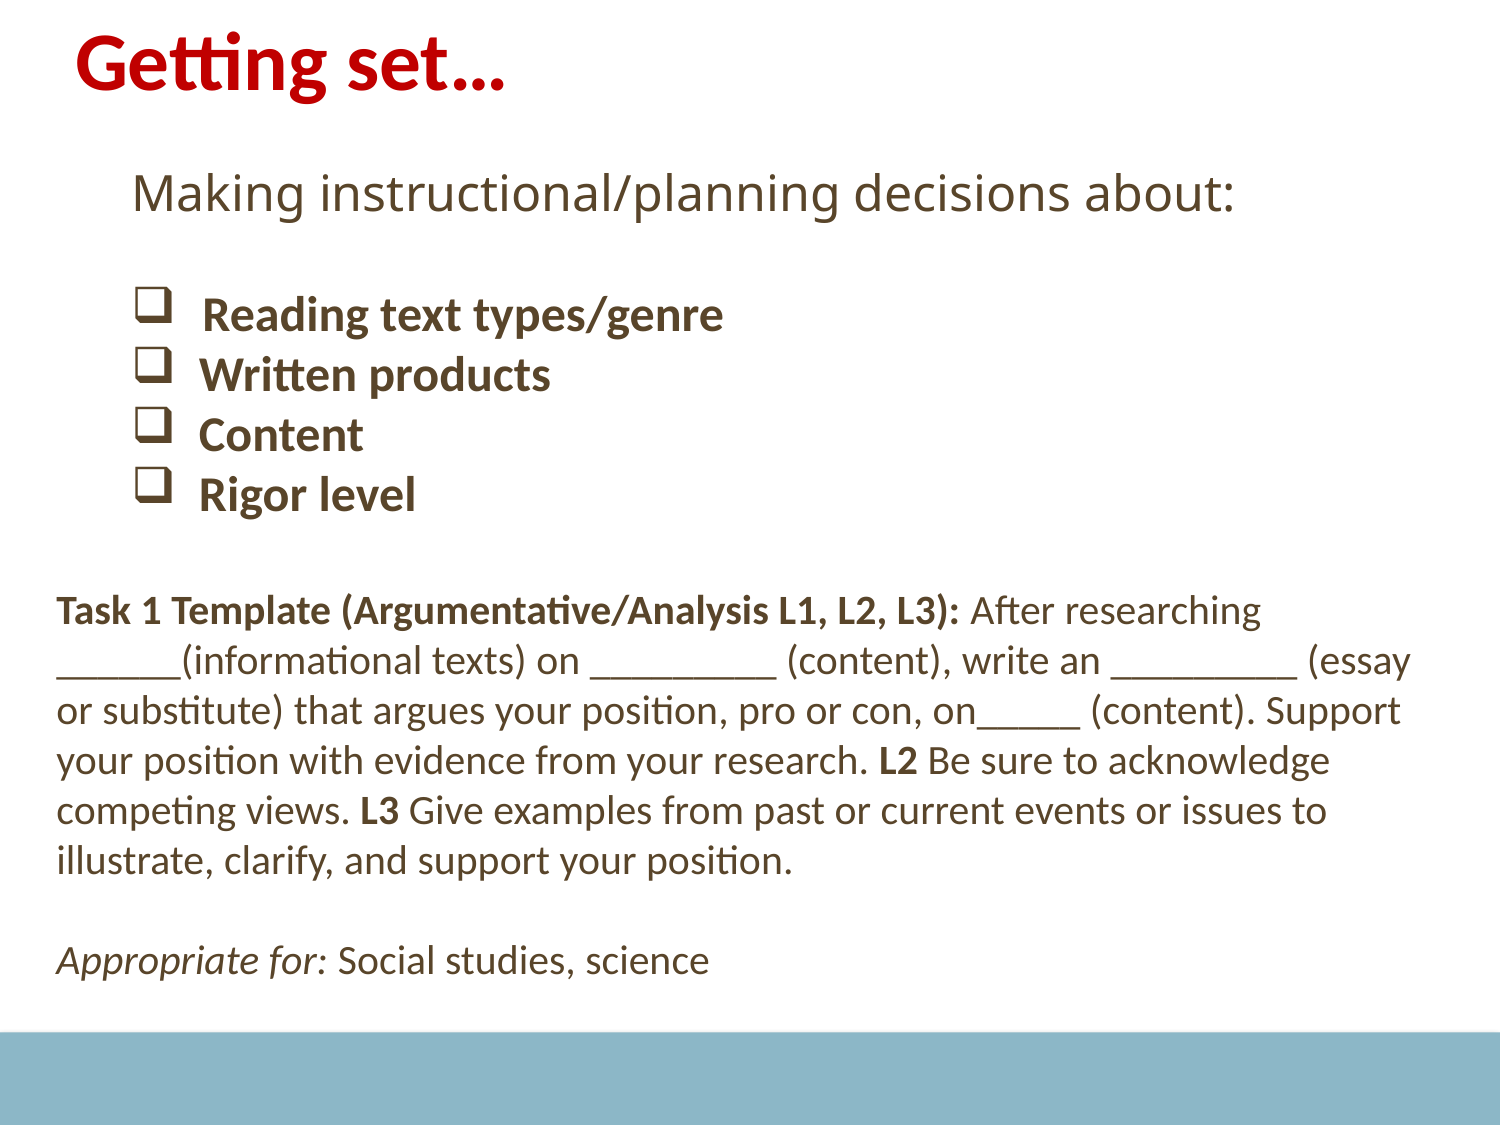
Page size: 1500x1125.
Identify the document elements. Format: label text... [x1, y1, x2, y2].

text_box Task 1 Template (Argumentative/Analysis L1, L2, L3): After researching ______(informational texts) on _________ (content), write an _________ (essay or substitute) that argues your position, pro or con, on_____ (content). Support your position with evidence from your research. L2 Be sure to acknowledge competing views. L3 Give examples from past or current events or issues to illustrate, clarify, and support your position. Appropriate for: Social studies, science [41, 575, 1465, 991]
text_box Making instructional/planning decisions about: Reading text types/genre Written products Content Rigor level [116, 154, 1394, 589]
title Getting set… [74, 18, 1426, 110]
